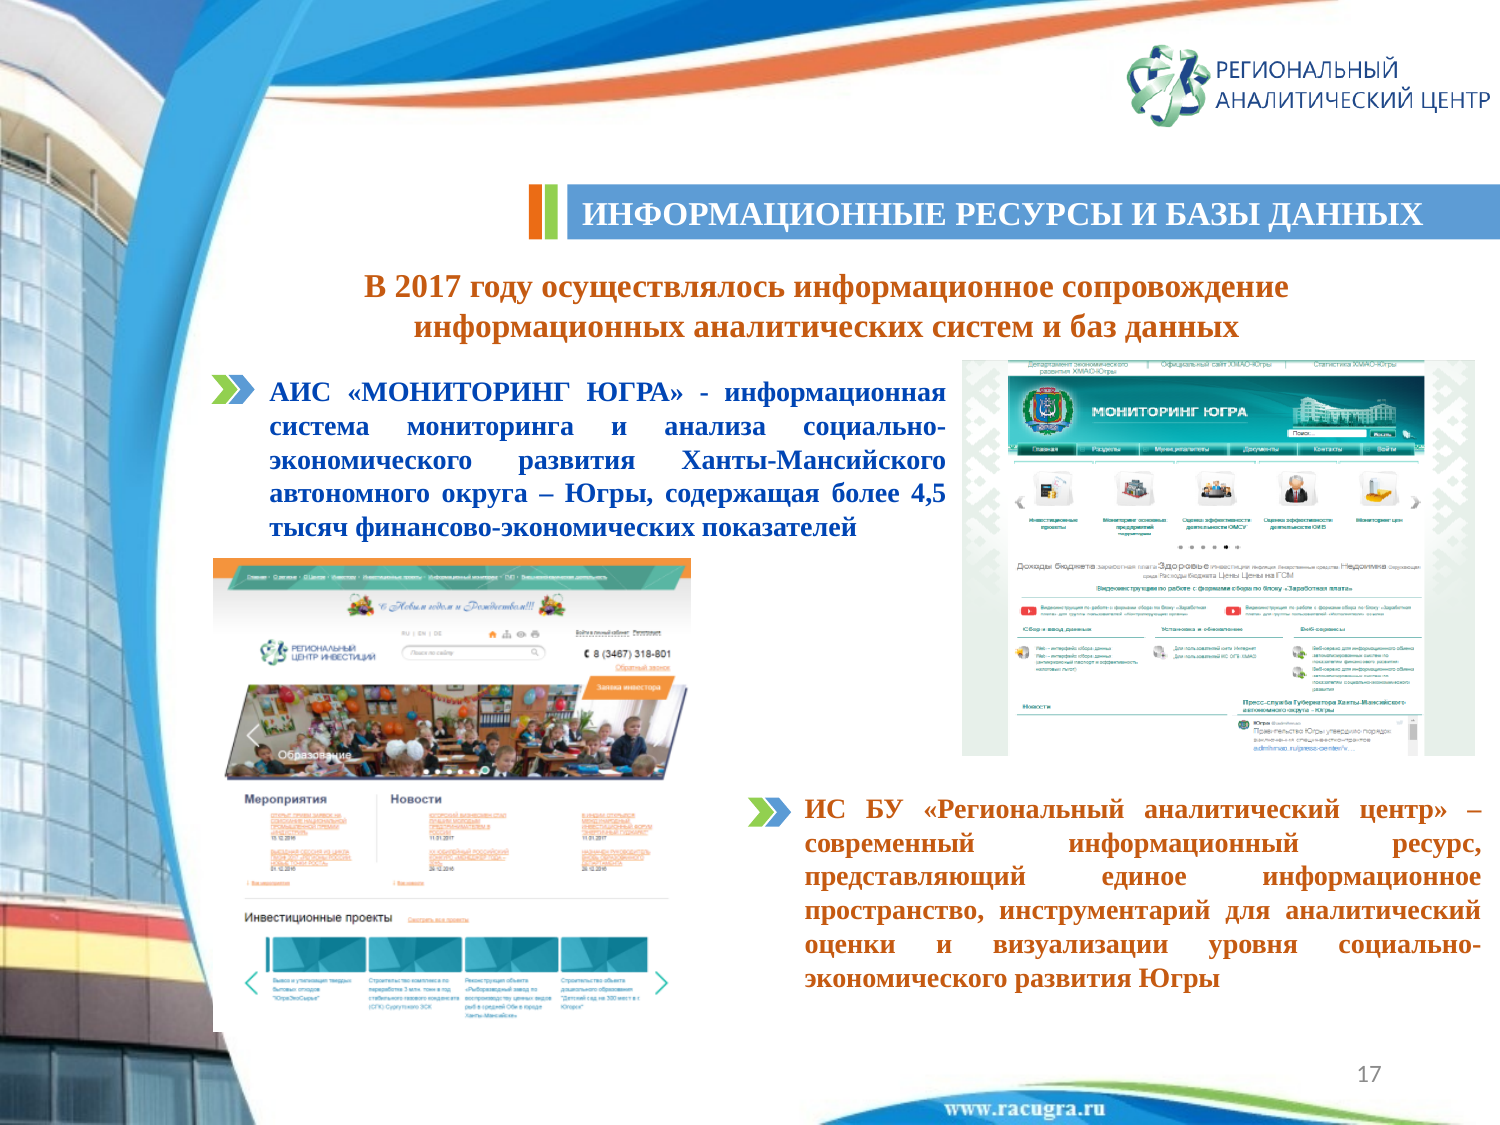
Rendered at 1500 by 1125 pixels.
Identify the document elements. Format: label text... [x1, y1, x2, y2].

picture [0, 0, 1500, 1125]
text_box ИС БУ «Региональный аналитический центр» – современный информационный ресурс, представляющий единое информационное пространство, инструментарий для аналитический оценки и визуализации уровня социально-экономического развития Югры [789, 727, 1498, 1026]
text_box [528, 184, 1500, 240]
slide_number 17 [1059, 1042, 1397, 1103]
text_box В 2017 году осуществлялось информационное сопровождение информационных аналитических систем и баз данных [241, 313, 1413, 363]
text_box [749, 798, 790, 826]
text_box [213, 375, 254, 403]
text_box АИС «МОНИТОРИНГ ЮГРА» - информационная система мониторинга и анализа социально-экономического развития Ханты-Мансийского автономного округа – Югры, содержащая более 4,5 тысяч финансово-экономических показателей [253, 325, 963, 625]
